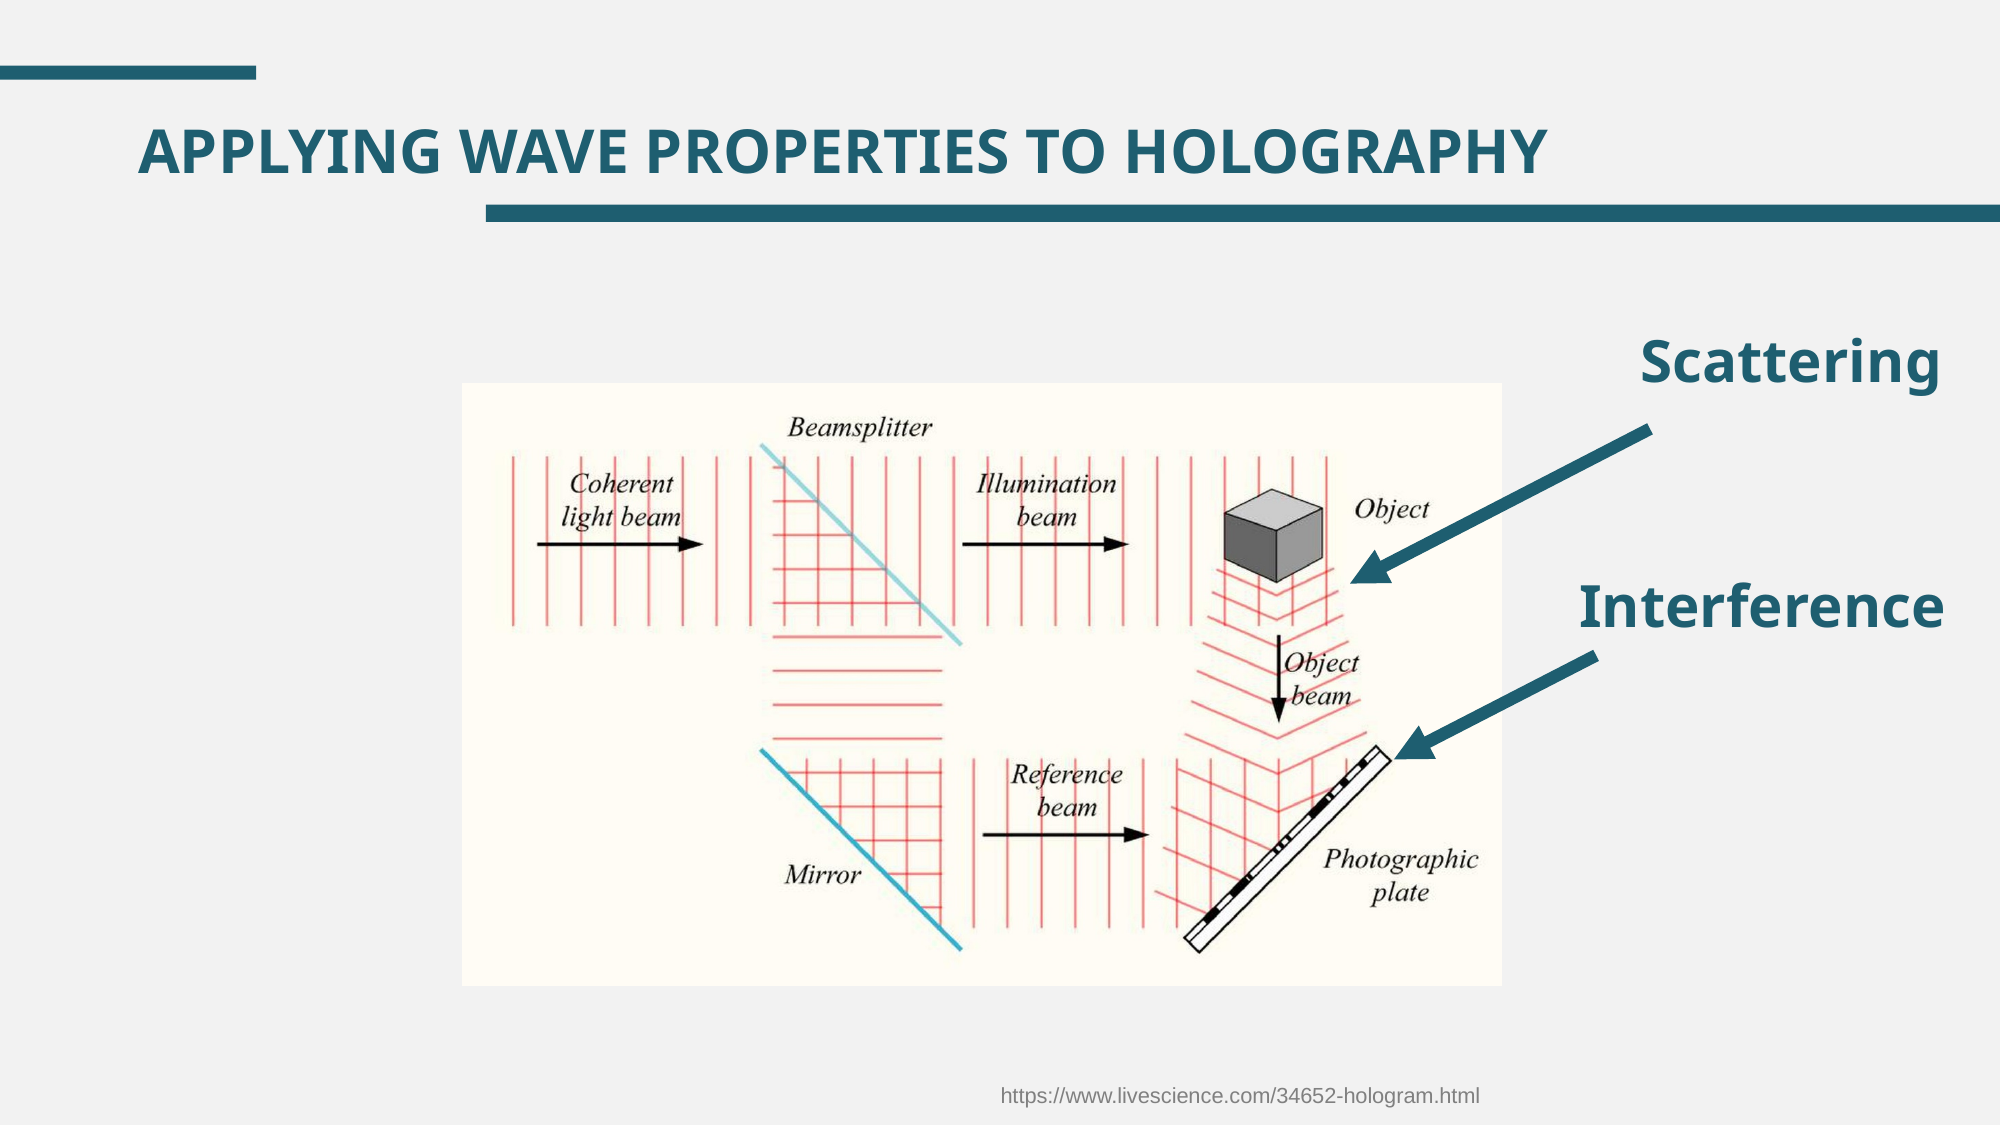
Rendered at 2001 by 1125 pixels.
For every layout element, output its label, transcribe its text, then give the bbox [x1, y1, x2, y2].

text_box Scattering [1625, 316, 1957, 402]
text_box APPLYING WAVE PROPERTIES TO HOLOGRAPHY [123, 71, 1804, 194]
text_box https://www.livescience.com/34652-hologram.html [613, 1073, 1869, 1115]
text_box [484, 203, 2000, 223]
text_box [0, 64, 258, 81]
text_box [1393, 655, 1597, 760]
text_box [1349, 428, 1650, 584]
picture [462, 383, 1502, 986]
text_box Interference [1564, 562, 1961, 647]
